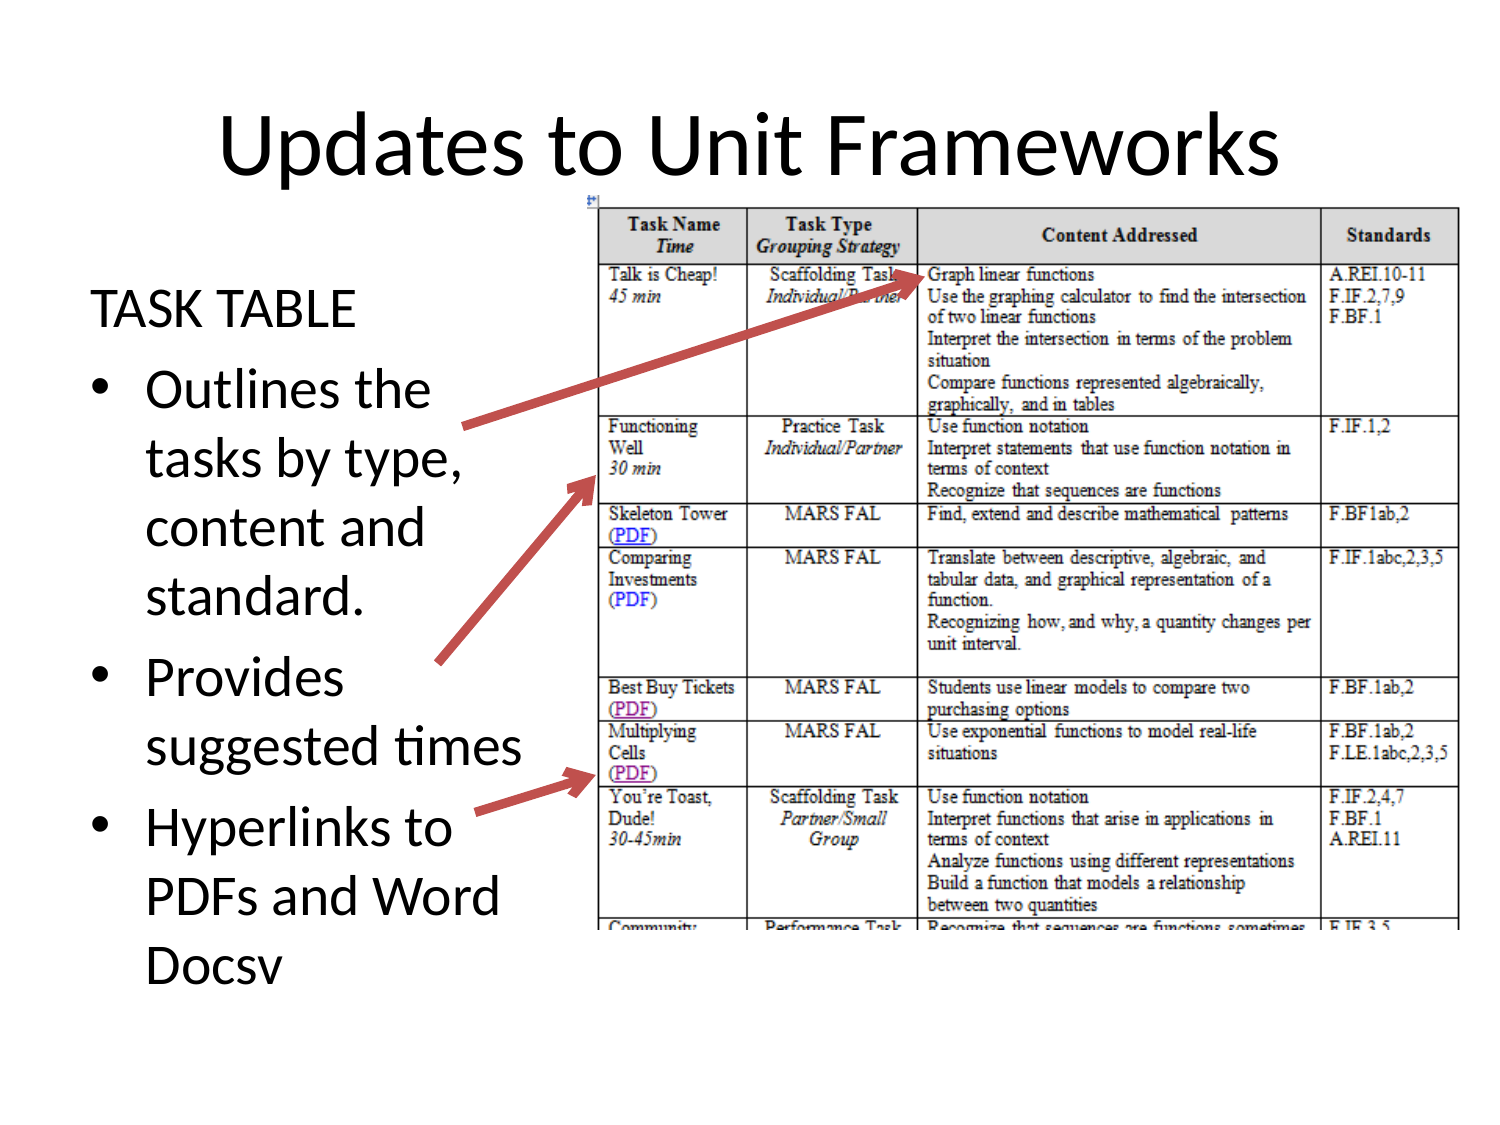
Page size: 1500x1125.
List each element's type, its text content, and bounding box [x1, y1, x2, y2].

title Updates to Unit Frameworks [75, 45, 1425, 233]
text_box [474, 774, 597, 813]
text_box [437, 474, 597, 664]
list TASK TABLE Outlines the tasks by type, content and standard. Provides suggested times Hyperlinks to PDFs and Word Docsv [75, 262, 550, 1005]
picture [587, 195, 1469, 930]
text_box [462, 276, 926, 427]
